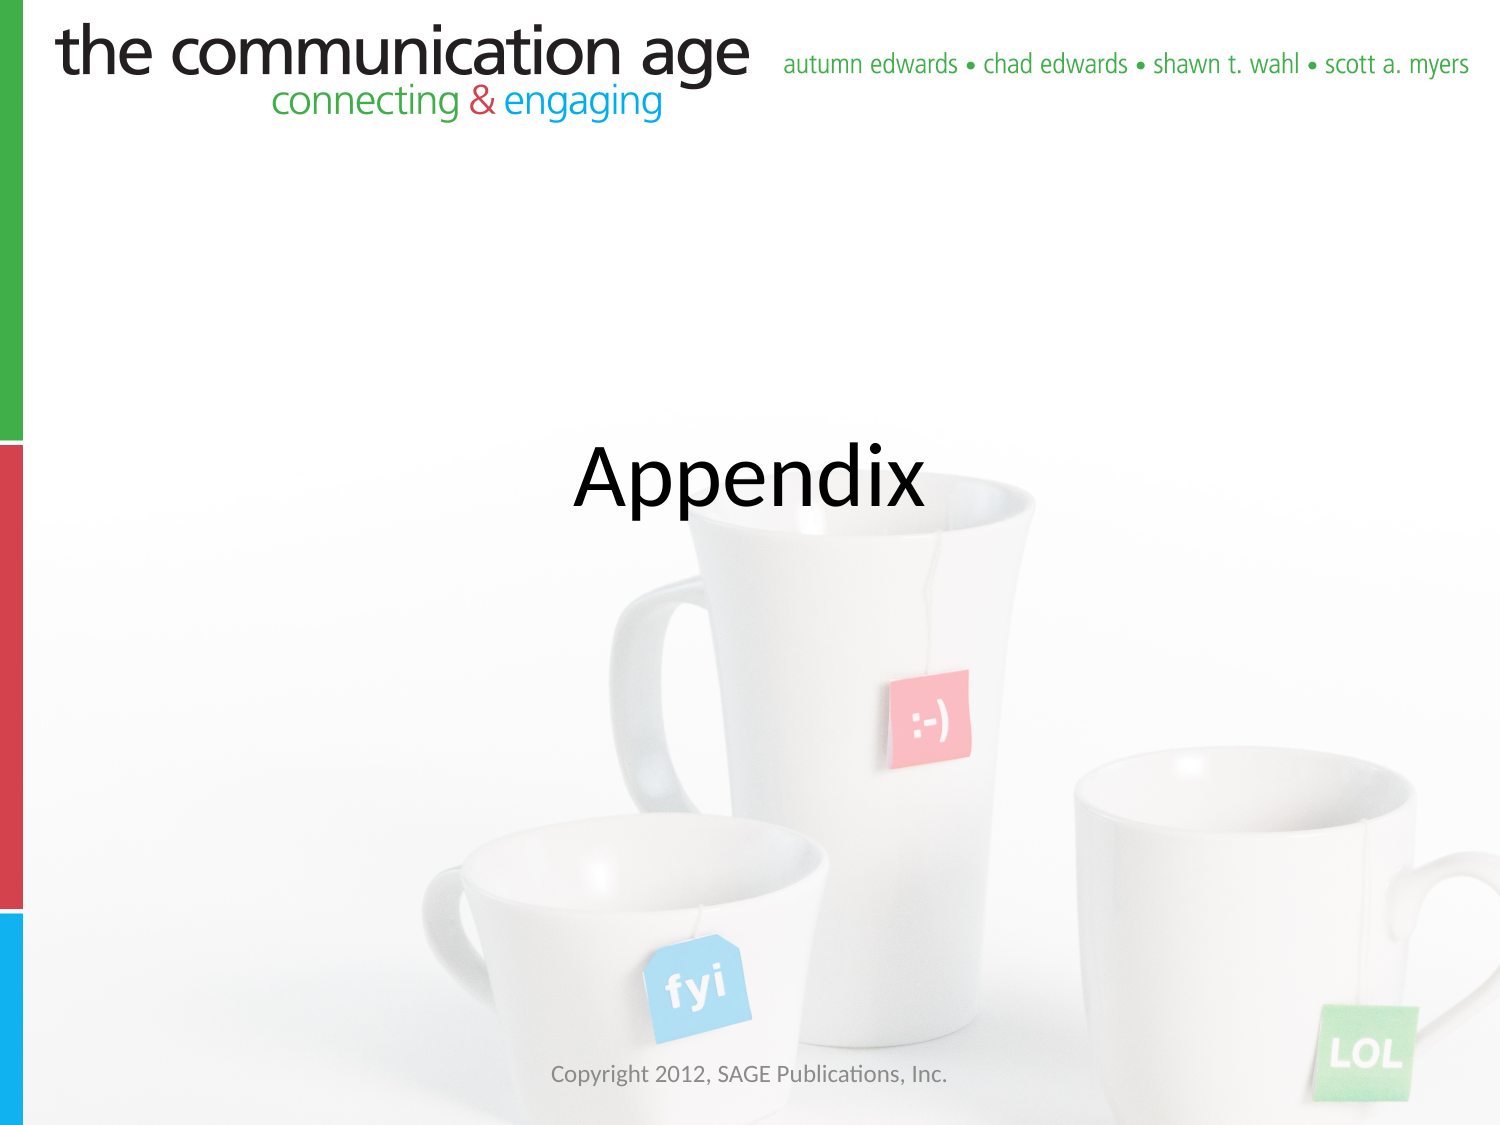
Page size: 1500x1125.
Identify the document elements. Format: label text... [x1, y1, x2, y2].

picture [0, 0, 1500, 1125]
title Appendix [112, 349, 1388, 591]
footer Copyright 2012, SAGE Publications, Inc. [512, 1042, 988, 1103]
